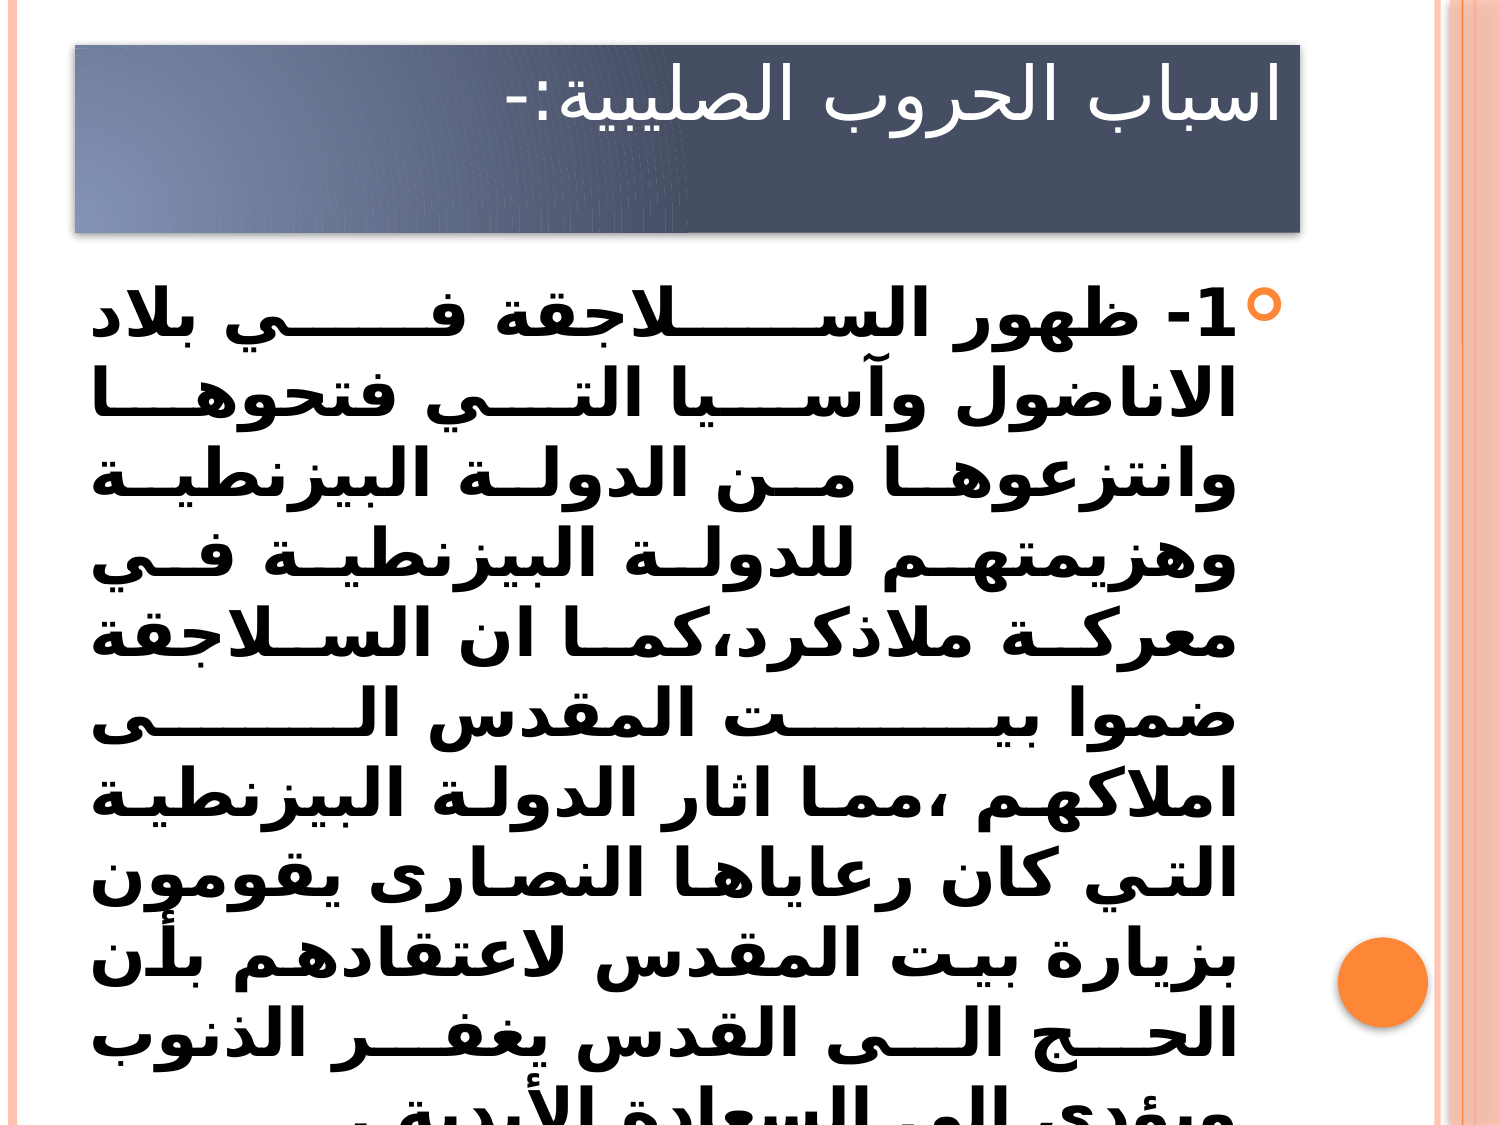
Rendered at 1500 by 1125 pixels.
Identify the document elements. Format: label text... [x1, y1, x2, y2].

title اسباب الحروب الصليبية:- [75, 45, 1300, 233]
list 1- ظهور السلاجقة في بلاد الاناضول وآسيا التي فتحوها وانتزعوها من الدولة البيزنطية وهزيمتهم للدولة البيزنطية في معركة ملاذكرد،كما ان السلاجقة ضموا بيت المقدس الى املاكهم ،مما اثار الدولة البيزنطية التي كان رعاياها النصارى يقومون بزيارة بيت المقدس لاعتقادهم بأن الحج الى القدس يغفر الذنوب ويؤدي الى السعادة الأبدية . 2- ظهور الروح الحربية في الكنيسة ،تلك الروح التي اصبحت مصدرا لحروب دموية استمرت عدة قرون ،وذلك يرجع الى دخول العناصر المتبربرة في الدين المسيحي واحتفاضها بنزعتها الحربية قبل اعتناق هذا الدين . [75, 262, 1300, 1062]
